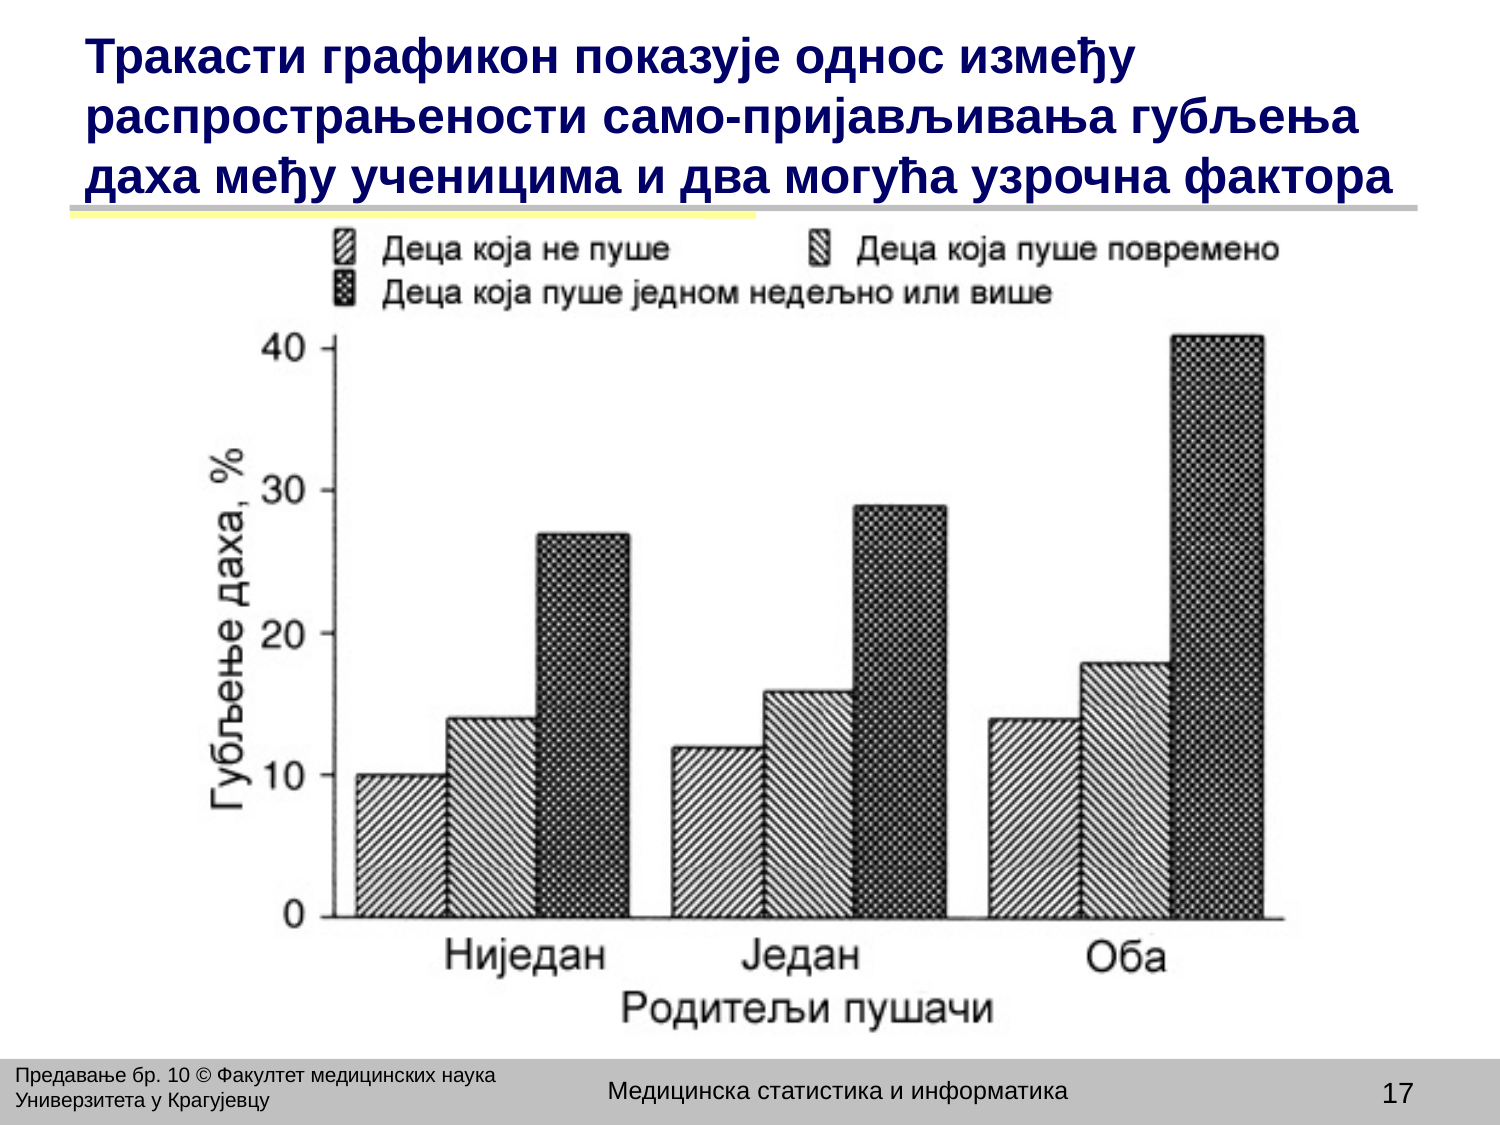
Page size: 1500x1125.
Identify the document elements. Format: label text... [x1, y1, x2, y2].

slide_number 17 [1175, 1066, 1430, 1125]
slide_number Предавање бр. 10 © Факултет медицинских наука Универзитета у Крагујевцу [0, 1053, 626, 1108]
picture [196, 222, 1301, 1046]
footer Медицинска статистика и информатика [512, 1066, 1165, 1125]
title Тракасти графикон показује однос између распрострањености само-пријављивања губљења даха међу ученицима и два могућа узрочна фактора [69, 19, 1426, 208]
